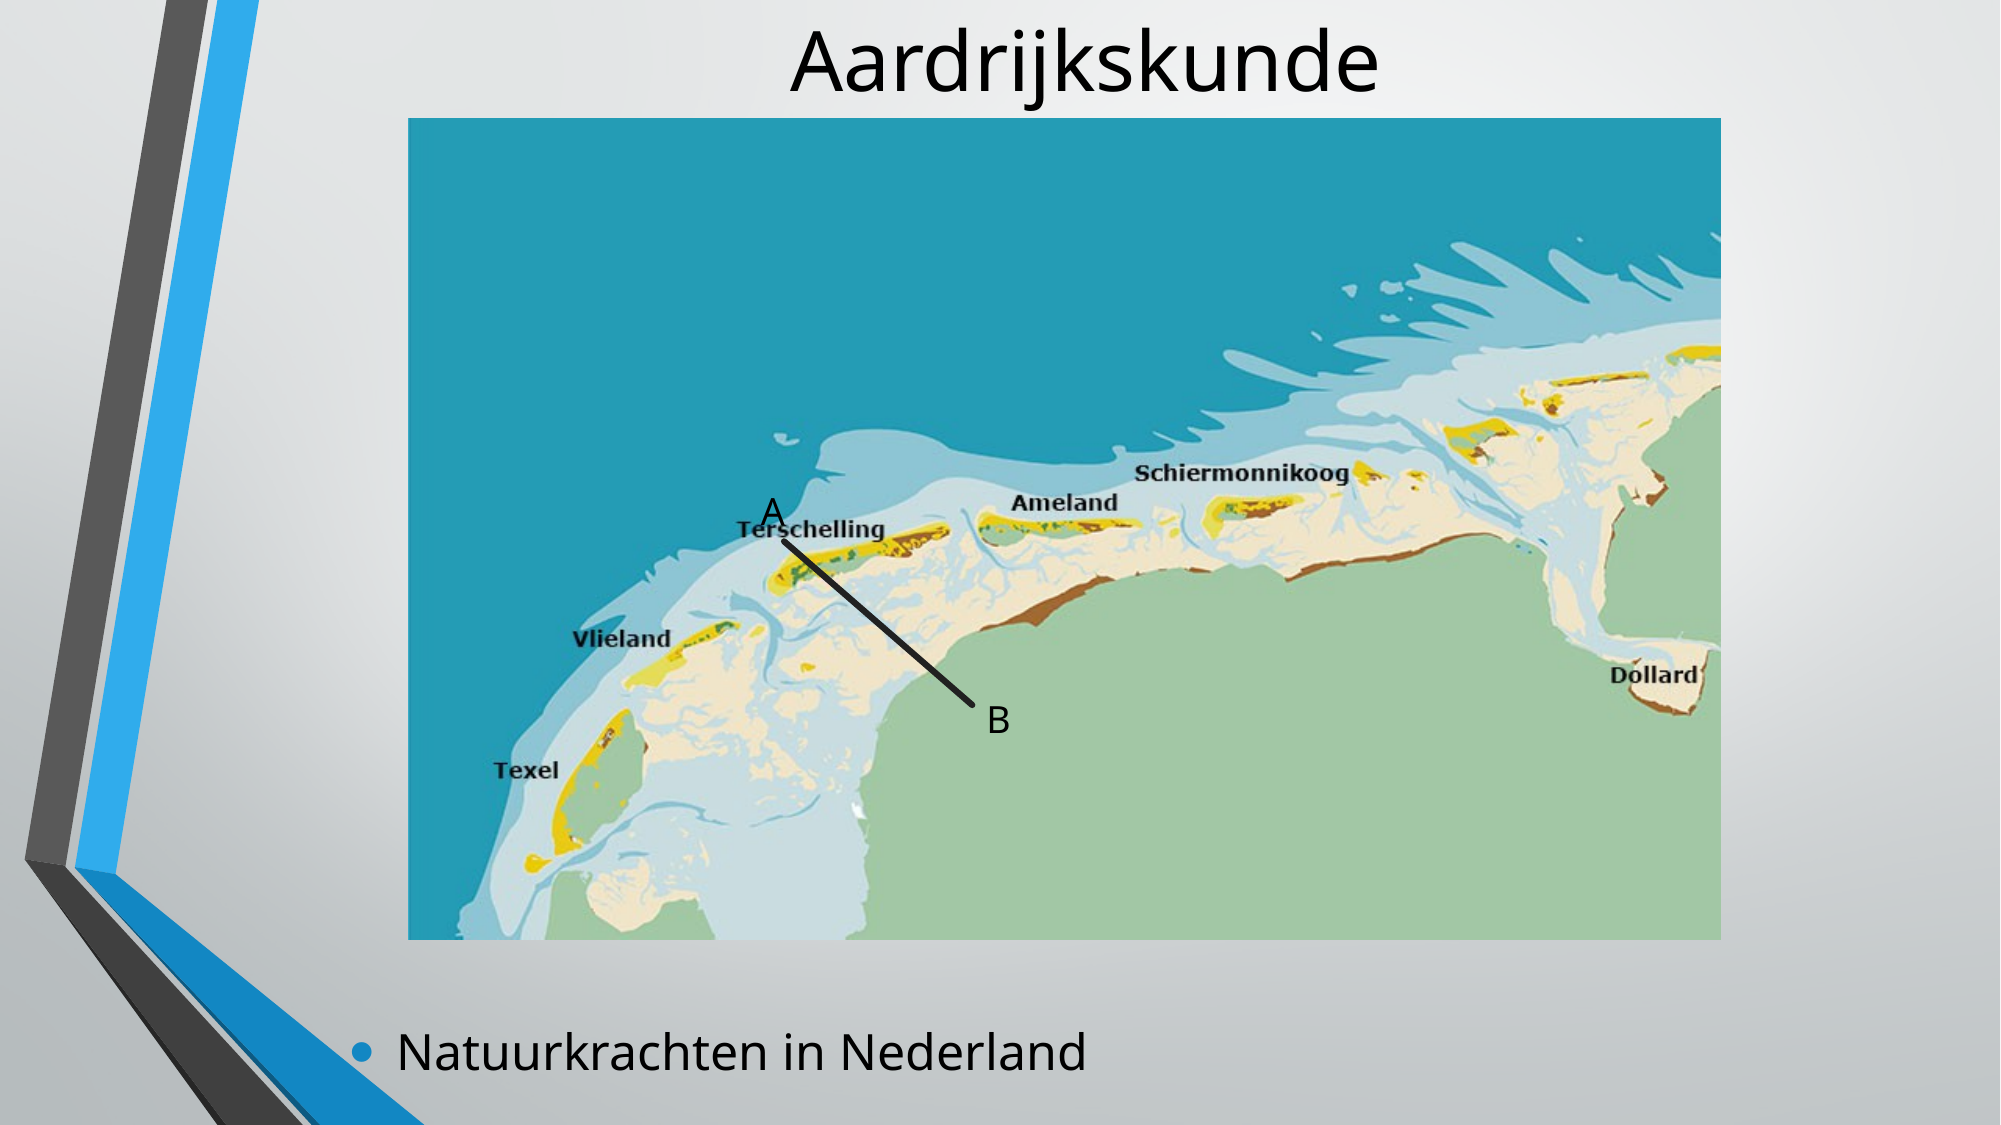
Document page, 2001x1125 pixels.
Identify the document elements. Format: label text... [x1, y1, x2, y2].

picture [407, 118, 1721, 940]
list Natuurkrachten in Nederland [334, 794, 1978, 1125]
title Aardrijkskunde [268, 0, 1912, 202]
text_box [783, 541, 973, 706]
